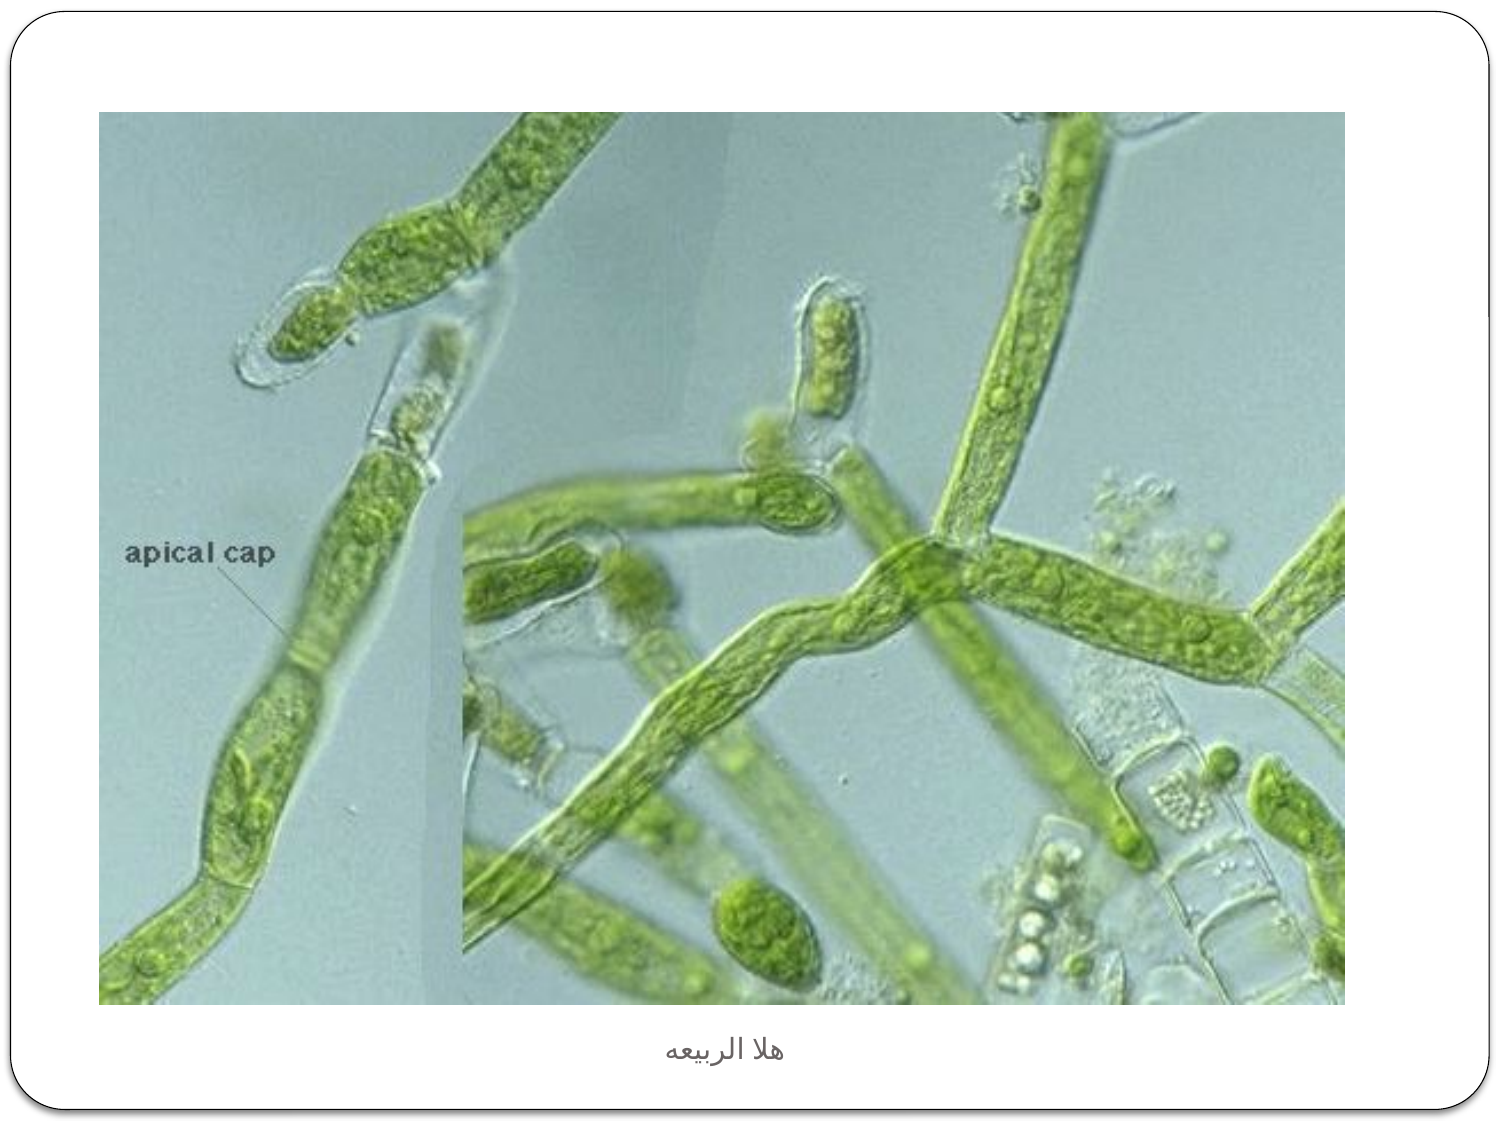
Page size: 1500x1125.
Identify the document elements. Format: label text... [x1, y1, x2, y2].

footer هلا الربيعه [150, 1015, 800, 1088]
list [99, 112, 1346, 1006]
